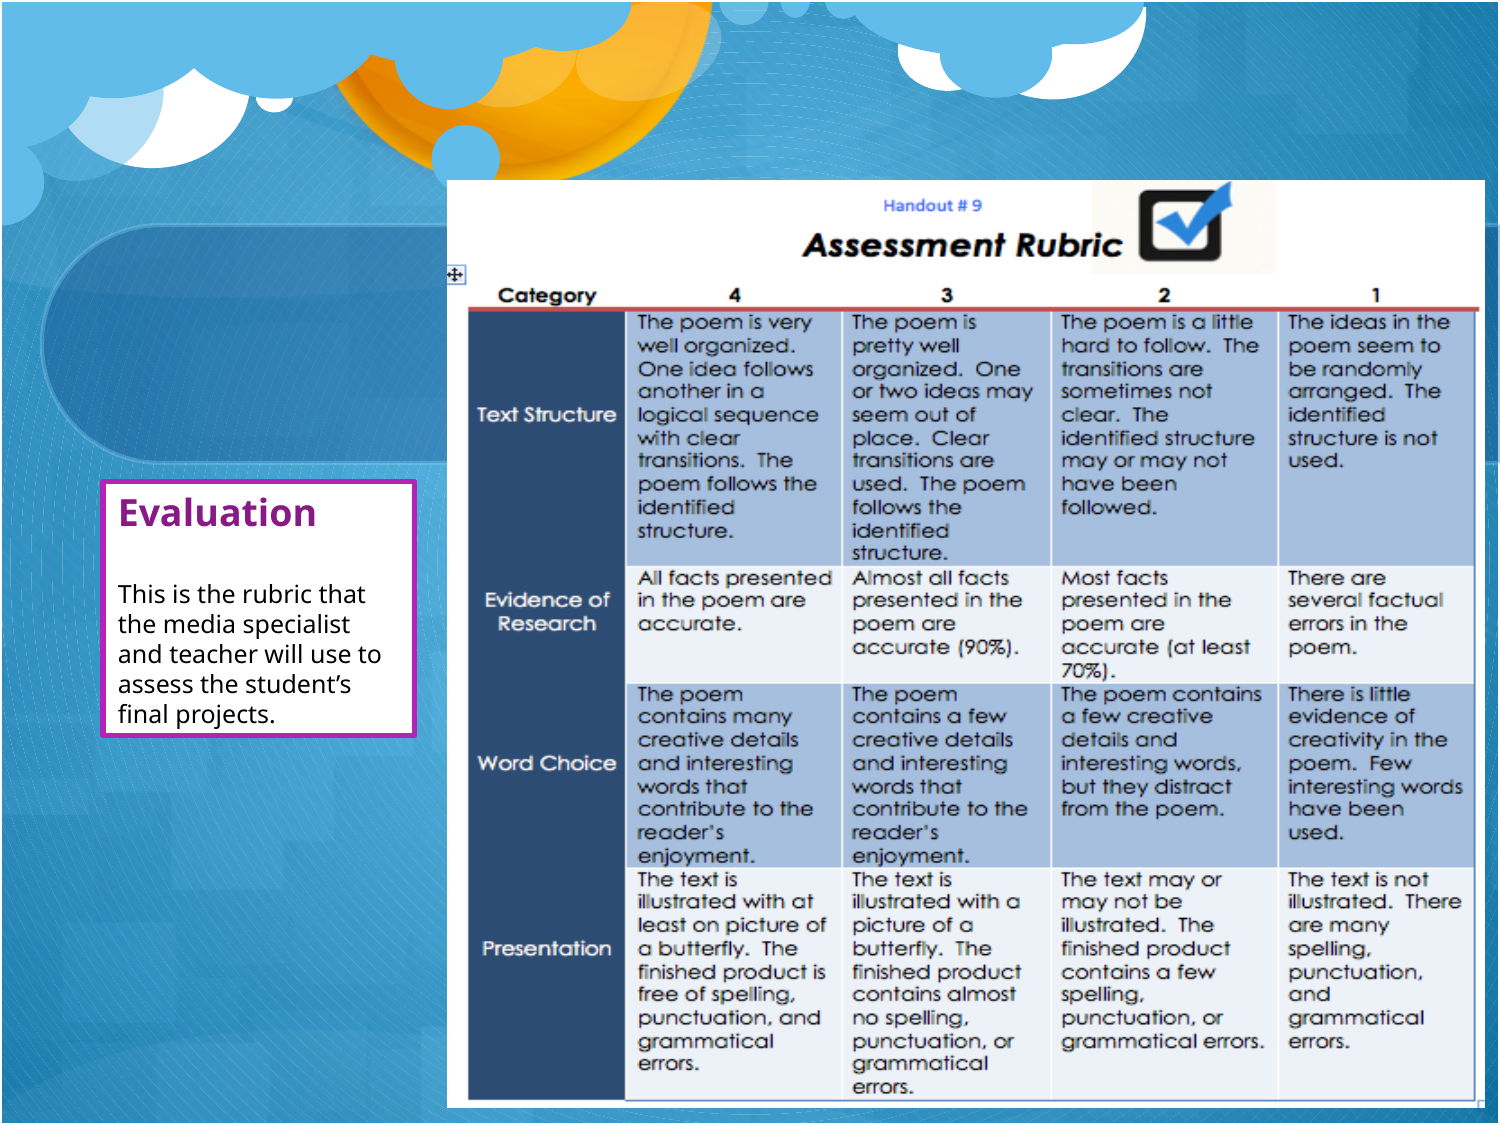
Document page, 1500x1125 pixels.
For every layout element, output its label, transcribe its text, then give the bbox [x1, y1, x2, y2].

text_box Evaluation This is the rubric that the media specialist and teacher will use to assess the student’s final projects. [100, 479, 417, 738]
picture [2, 2, 1498, 1123]
